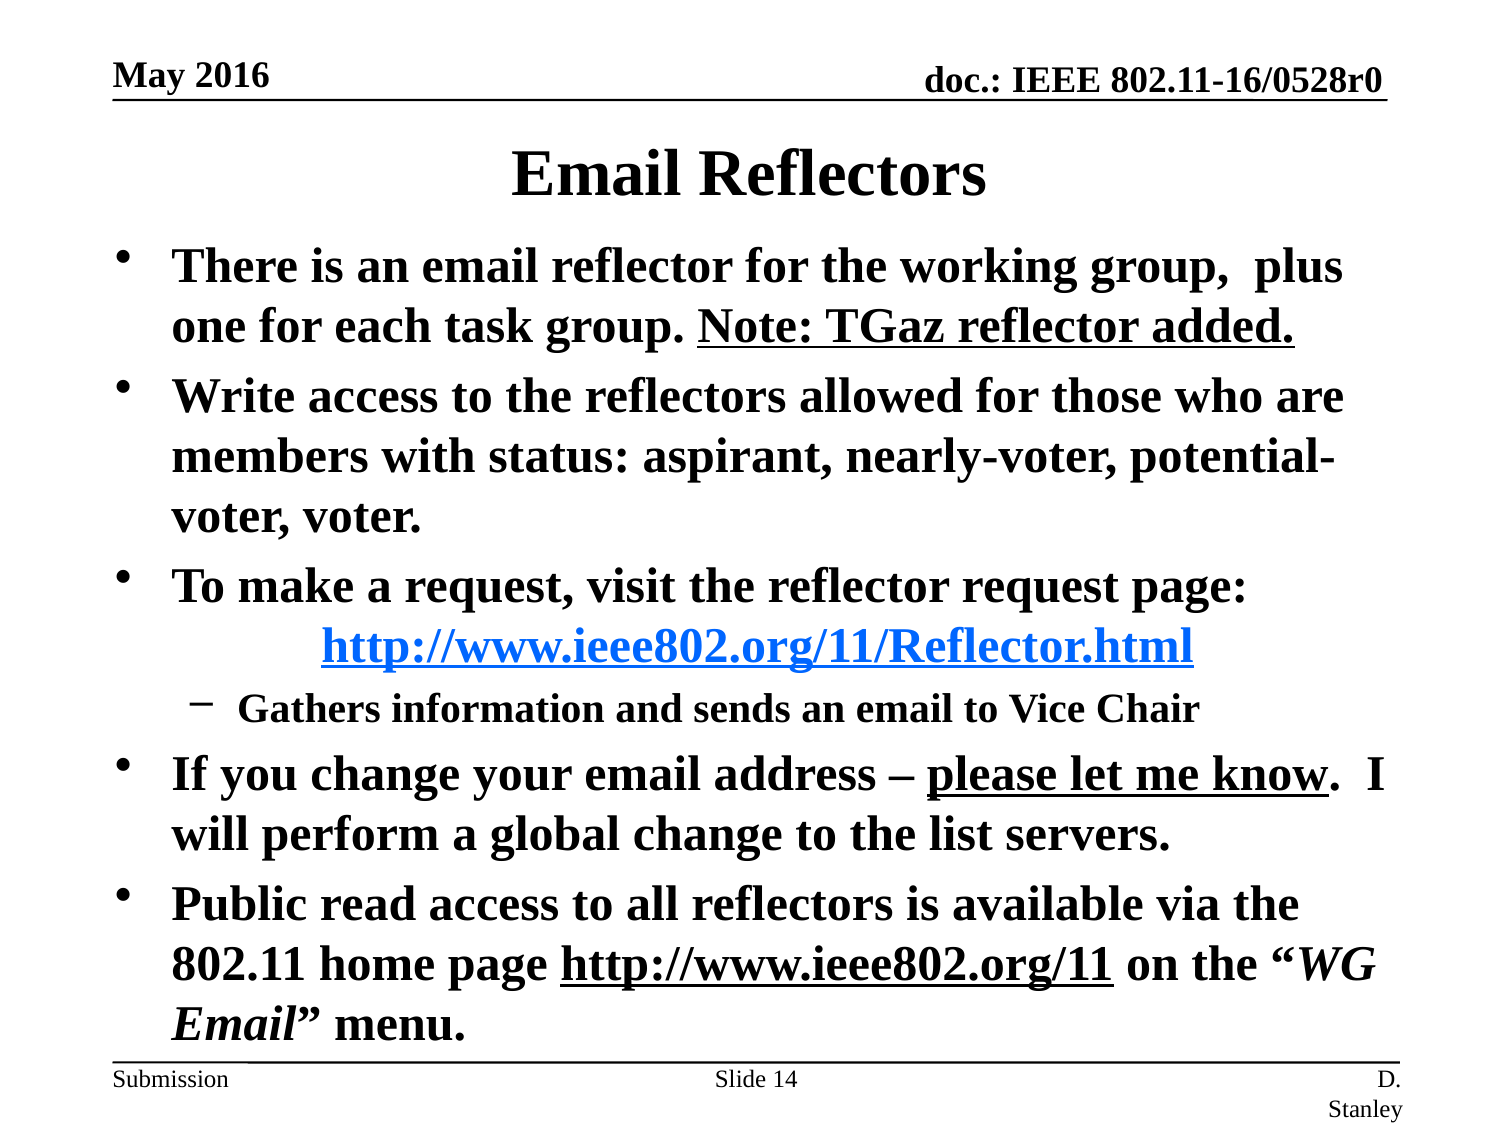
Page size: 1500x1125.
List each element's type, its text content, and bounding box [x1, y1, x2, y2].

list There is an email reflector for the working group, plus one for each task group. Note: TGaz reflector added. Write access to the reflectors allowed for those who are members with status: aspirant, nearly-voter, potential-voter, voter. To make a request, visit the reflector request page: http://www.ieee802.org/11/Reflector.html Gathers information and sends an email to Vice Chair If you change your email address – please let me know. I will perform a global change to the list servers. Public read access to all reflectors is available via the 802.11 home page http://www.ieee802.org/11 on the “WG Email” menu. [99, 224, 1438, 1063]
title Email Reflectors [112, 112, 1388, 224]
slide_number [112, 49, 401, 96]
footer D. Stanley, HP Enterprise [1324, 1063, 1402, 1093]
slide_number Slide 14 [712, 1061, 800, 1093]
